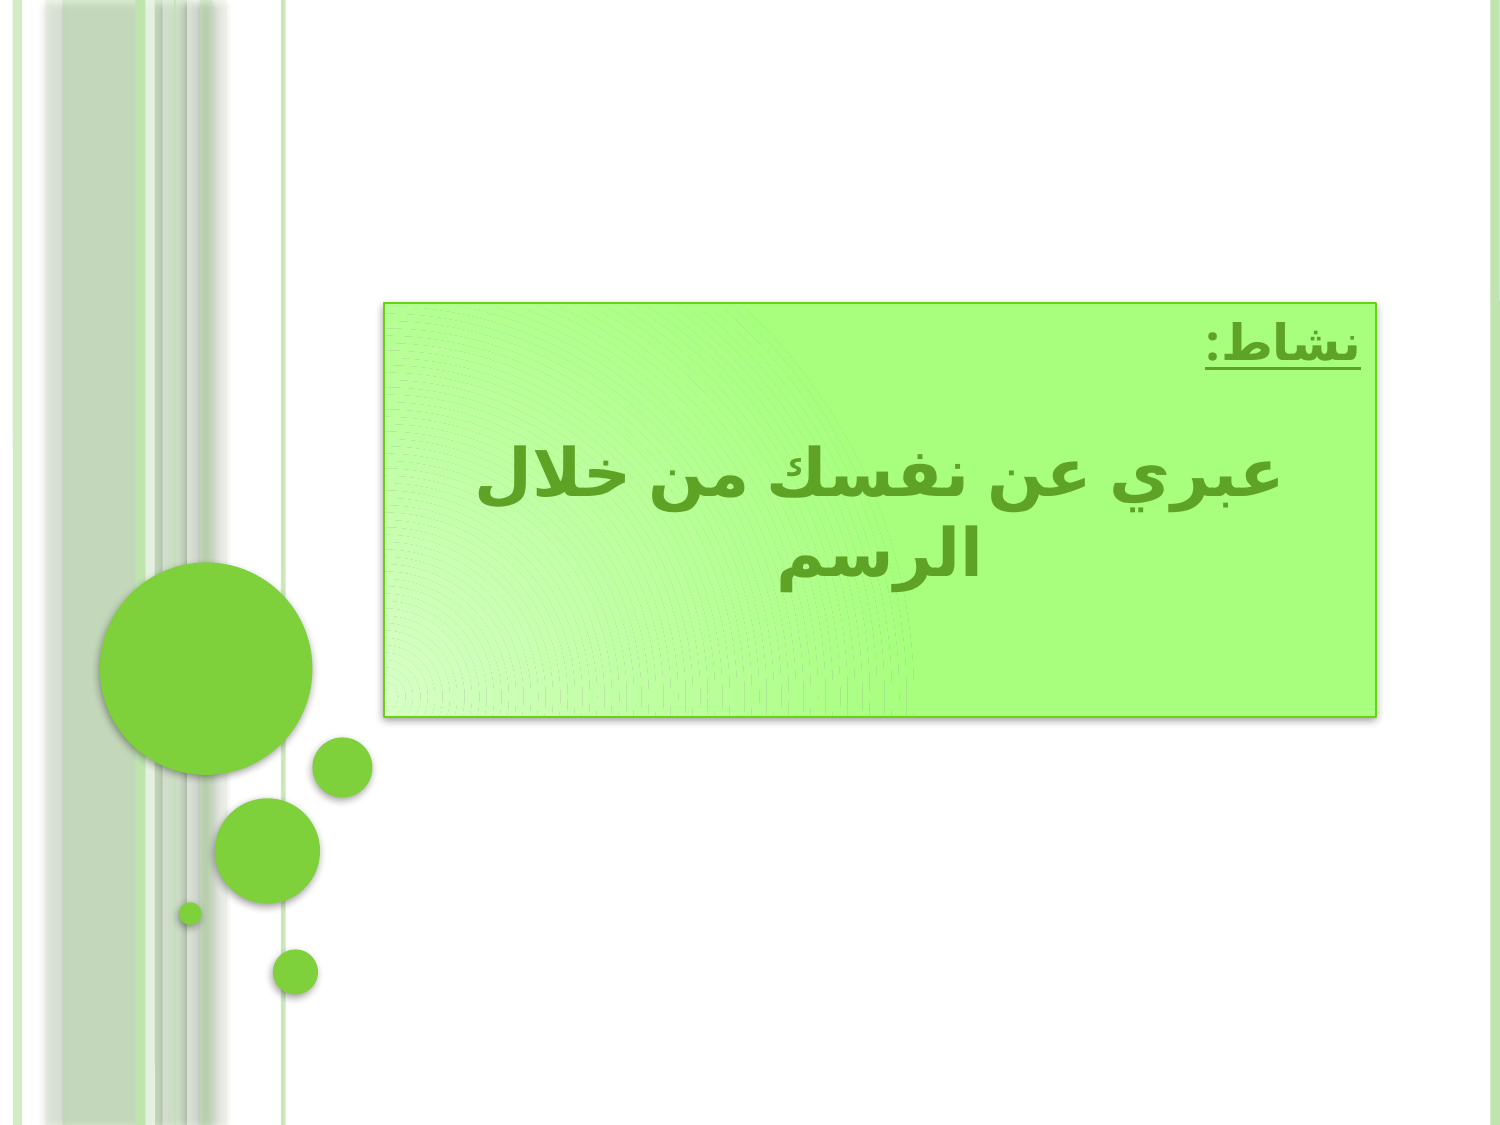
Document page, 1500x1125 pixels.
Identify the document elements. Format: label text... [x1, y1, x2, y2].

text_box نشاط: عبري عن نفسك من خلال الرسم [383, 302, 1377, 718]
